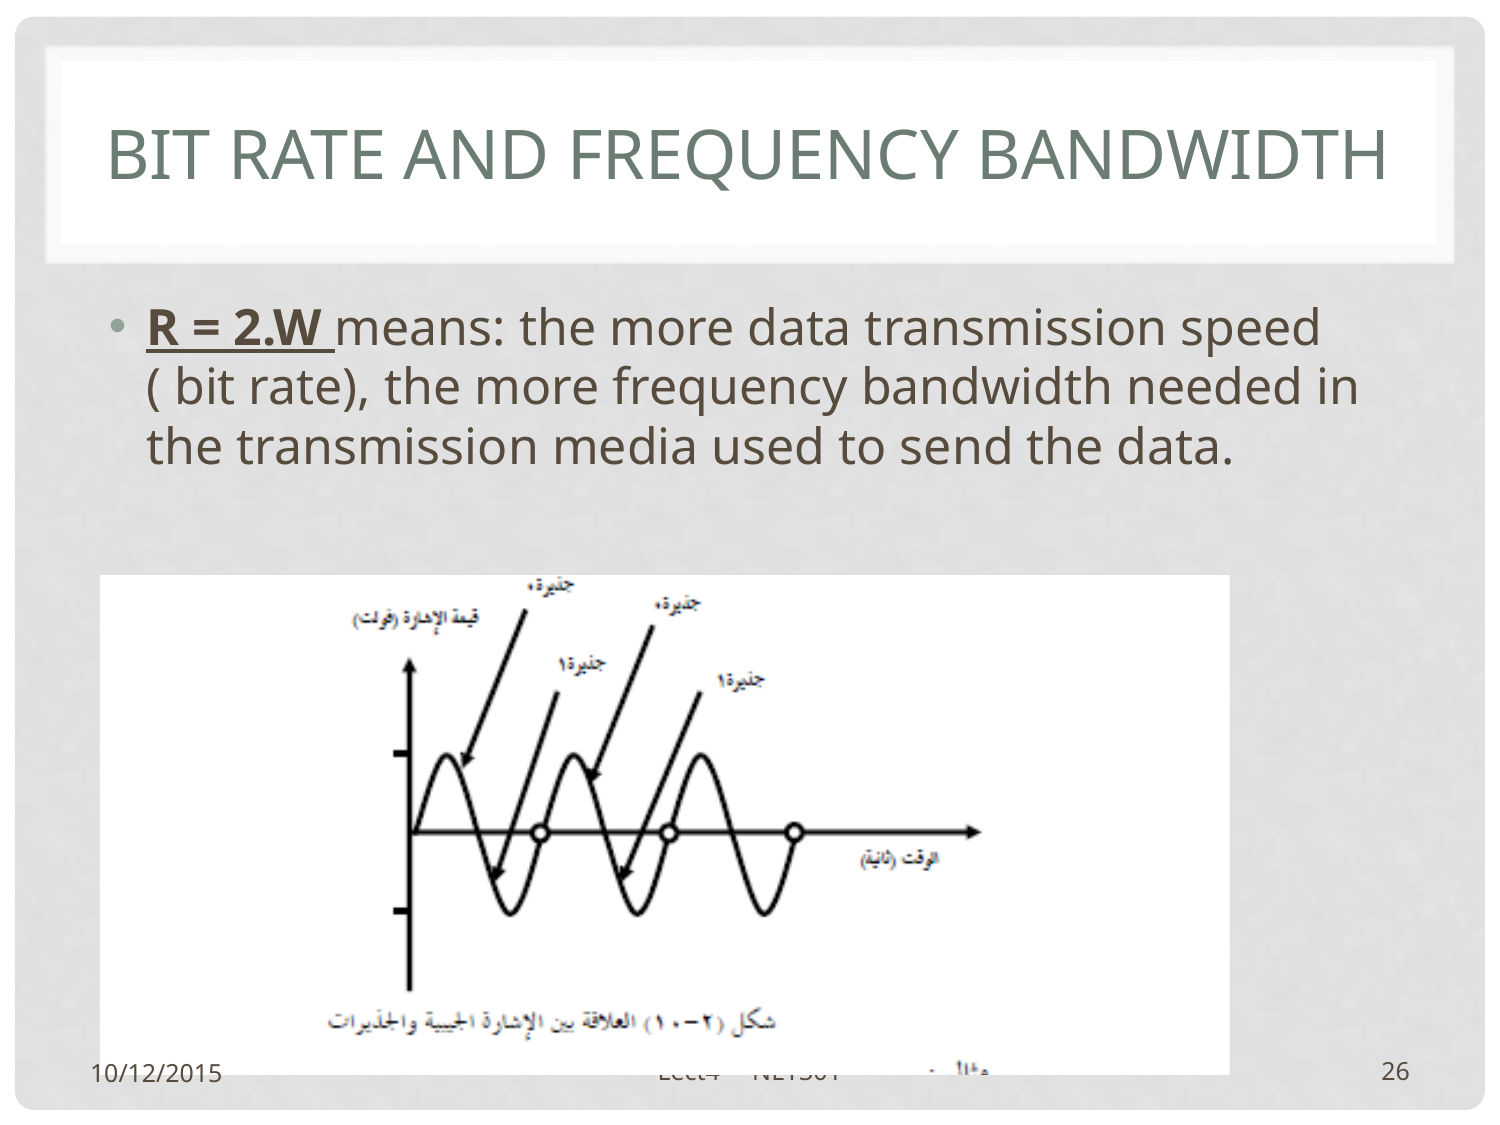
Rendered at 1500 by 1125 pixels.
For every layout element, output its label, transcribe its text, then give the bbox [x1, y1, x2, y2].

title Bit rate and frequency bandwidth [69, 66, 1425, 238]
list R = 2.W means: the more data transmission speed ( bit rate), the more frequency bandwidth needed in the transmission media used to send the data. [75, 287, 1425, 1005]
footer Lect4 NET301 [512, 1076, 988, 1103]
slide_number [75, 1042, 425, 1103]
picture [99, 574, 1230, 1076]
slide_number 26 [1074, 1042, 1425, 1103]
